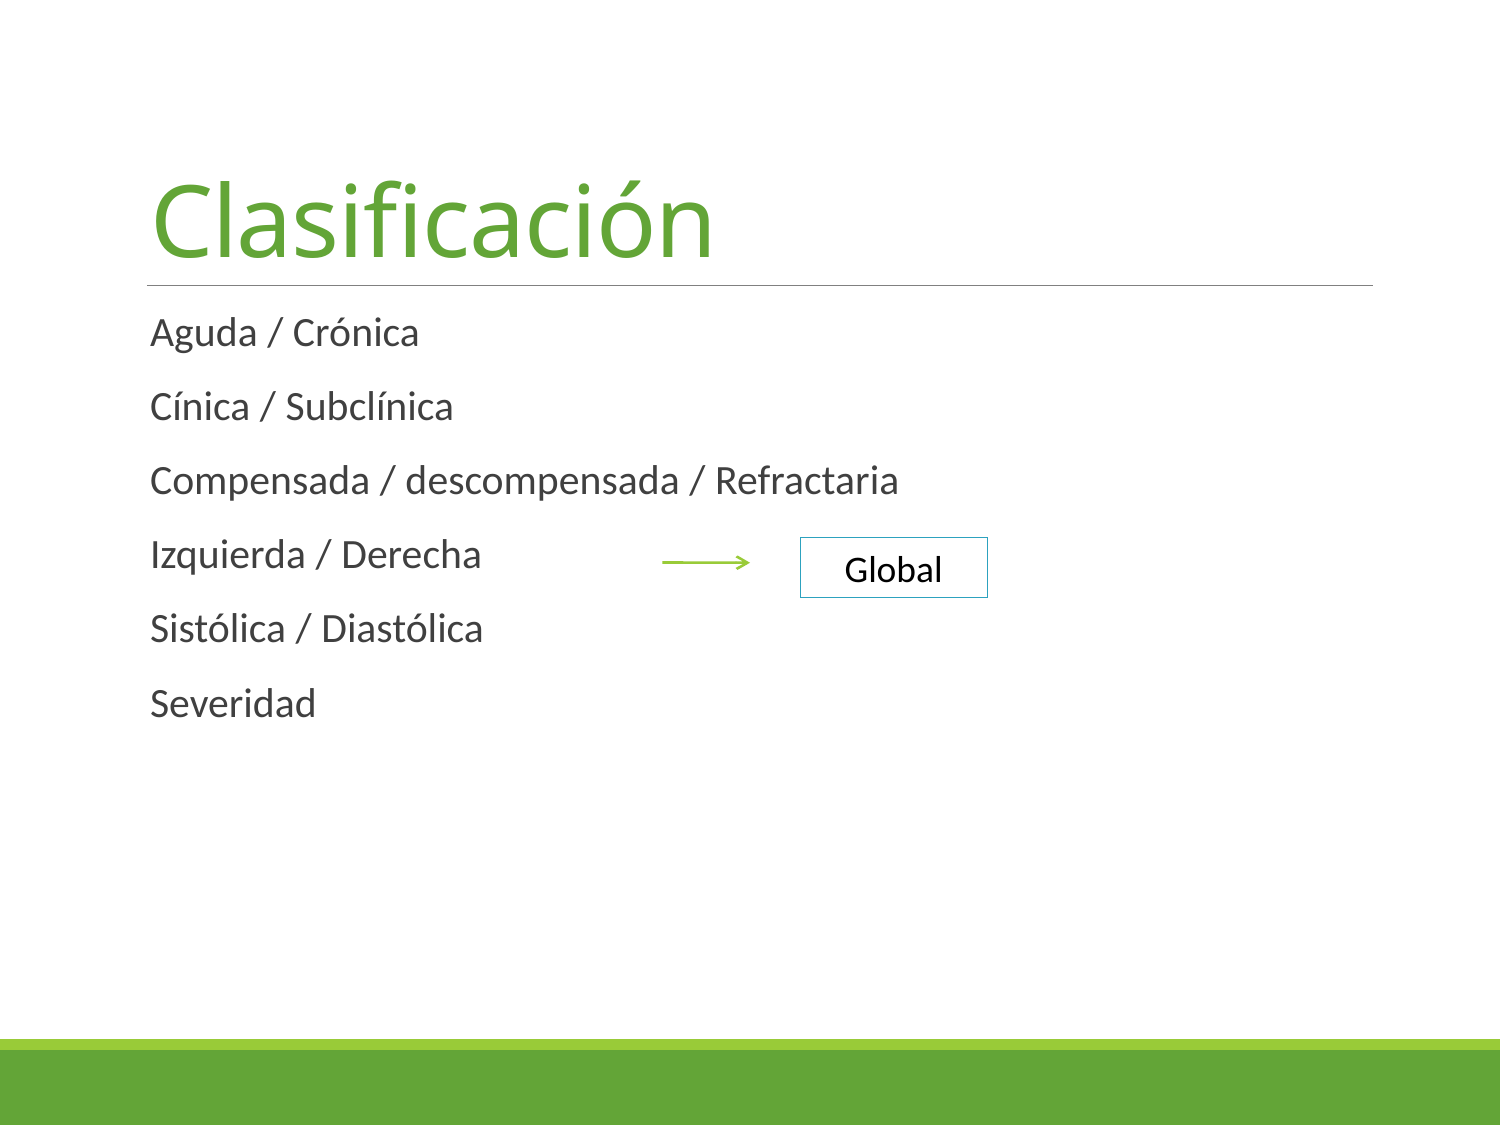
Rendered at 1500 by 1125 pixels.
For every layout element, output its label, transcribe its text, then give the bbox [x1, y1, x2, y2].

title Clasificación [135, 47, 1373, 285]
text_box Global [800, 537, 988, 598]
list Aguda / Crónica Cínica / Subclínica Compensada / descompensada / Refractaria Izquierda / Derecha Sistólica / Diastólica Severidad [135, 302, 1373, 963]
